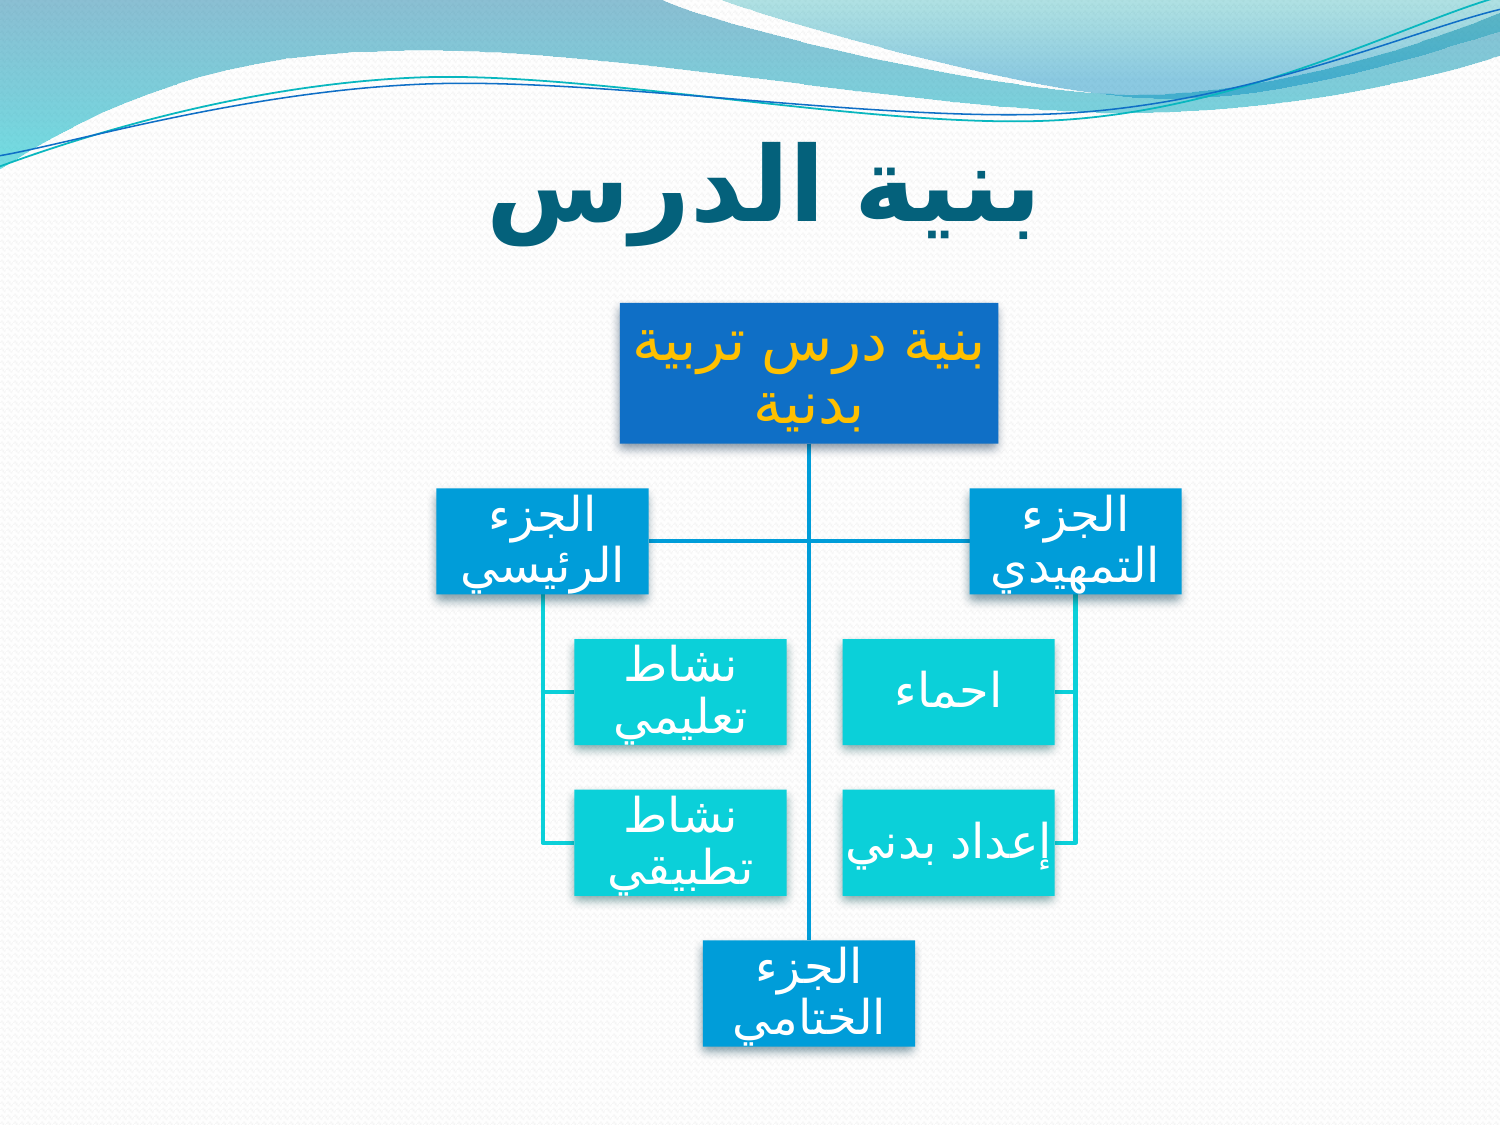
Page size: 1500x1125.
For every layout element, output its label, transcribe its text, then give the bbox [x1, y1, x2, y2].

title بنية الدرس [75, 90, 1425, 243]
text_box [265, 302, 1353, 1048]
